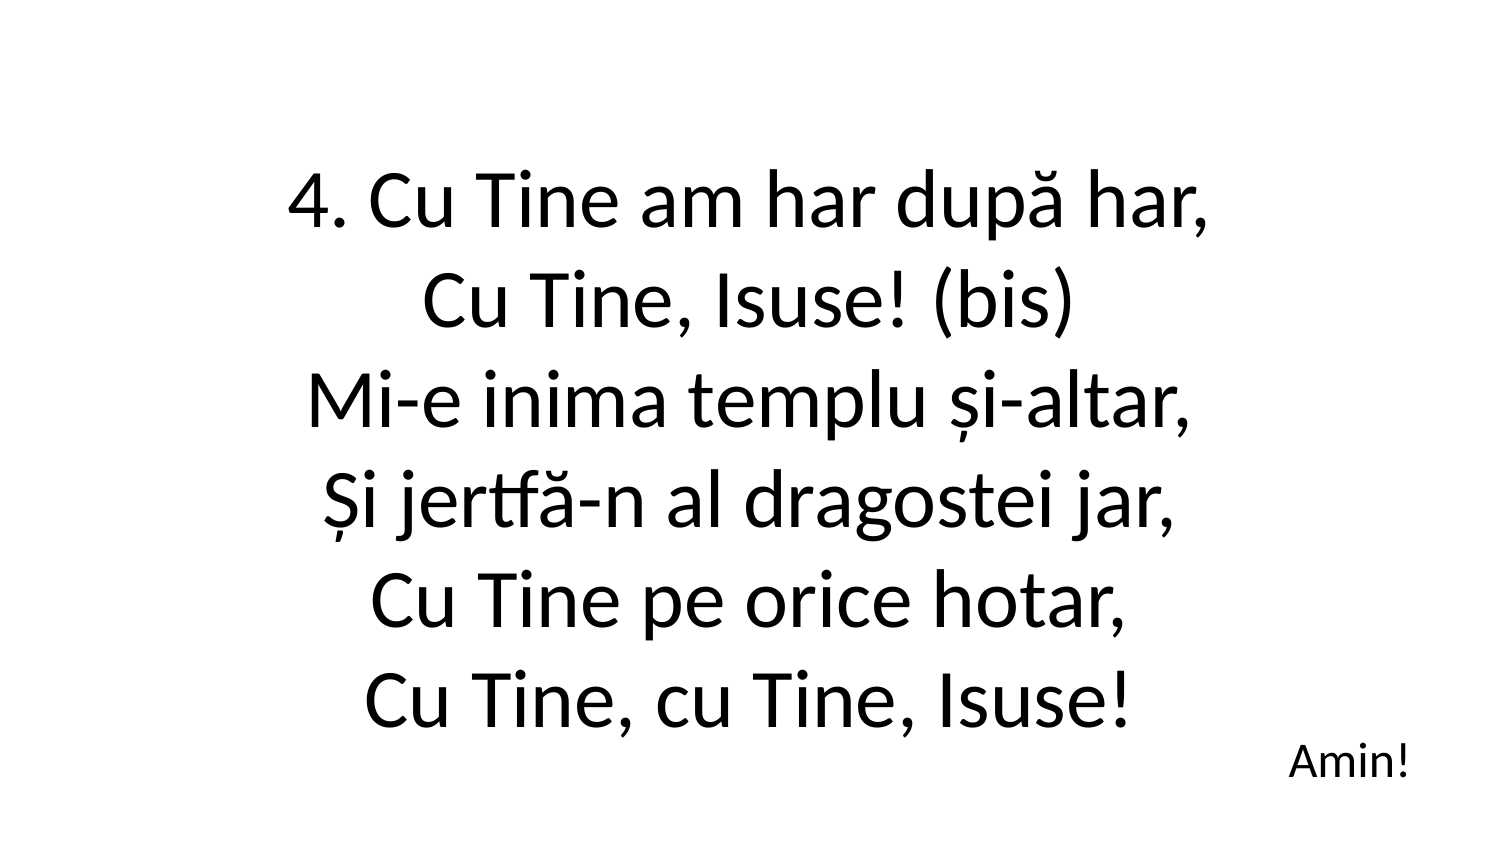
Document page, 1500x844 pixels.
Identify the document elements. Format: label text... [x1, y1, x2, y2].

text_box 4. Cu Tine am har după har, Cu Tine, Isuse! (bis) Mi-e inima templu și-altar, Și jertfă-n al dragostei jar, Cu Tine pe orice hotar, Cu Tine, cu Tine, Isuse! [272, 92, 1228, 752]
text_box Amin! [1273, 674, 1427, 795]
